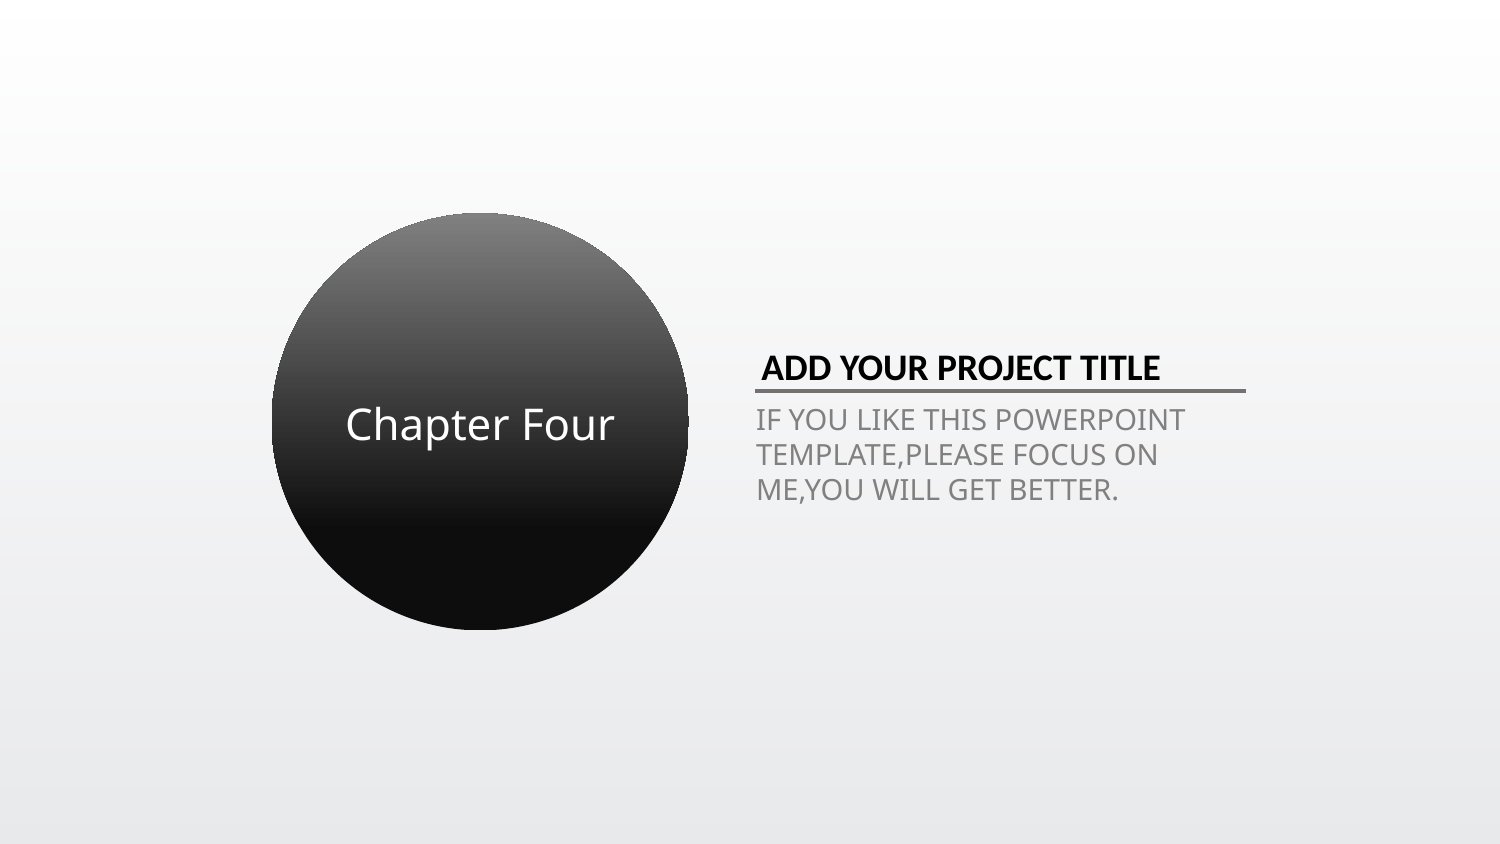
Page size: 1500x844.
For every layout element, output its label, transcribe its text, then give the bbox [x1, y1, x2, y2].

text_box Chapter Four [333, 390, 627, 455]
text_box [270, 212, 690, 632]
text_box ADD YOUR PROJECT TITLE [750, 337, 1173, 394]
text_box IF YOU LIKE THIS POWERPOINT TEMPLATE,PLEASE FOCUS ON ME,YOU WILL GET BETTER. [744, 396, 1240, 513]
